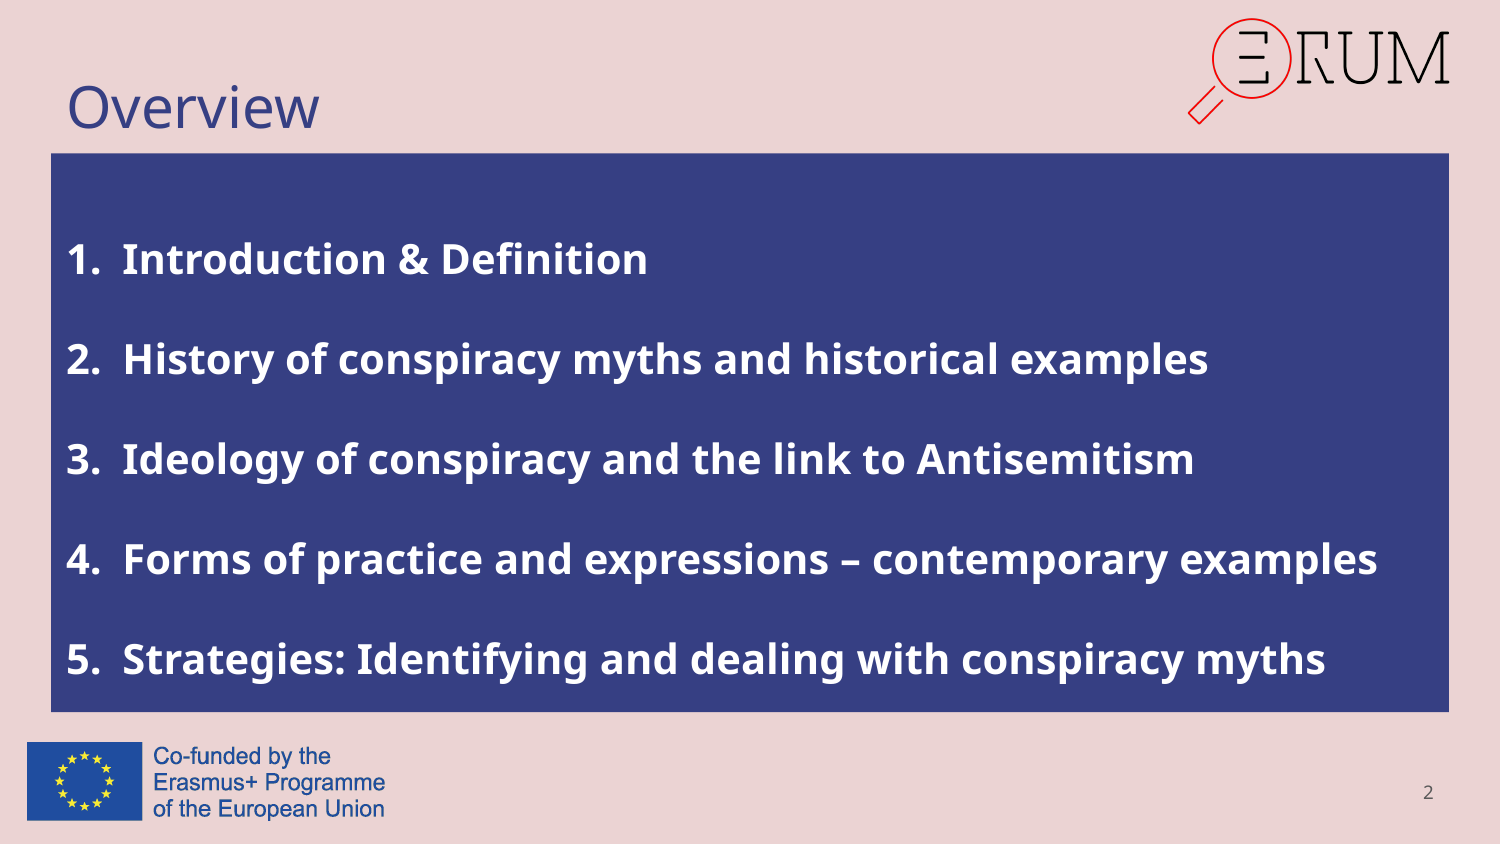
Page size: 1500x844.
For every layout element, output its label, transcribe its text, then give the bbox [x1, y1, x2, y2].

title Overview [51, 55, 1168, 150]
slide_number 2 [1358, 761, 1449, 826]
picture [1136, 0, 1500, 137]
text_box Introduction & Definition History of conspiracy myths and historical examples Ideology of conspiracy and the link to Antisemitism Forms of practice and expressions – contemporary examples Strategies: Identifying and dealing with conspiracy myths [51, 153, 1449, 713]
picture [27, 742, 385, 821]
